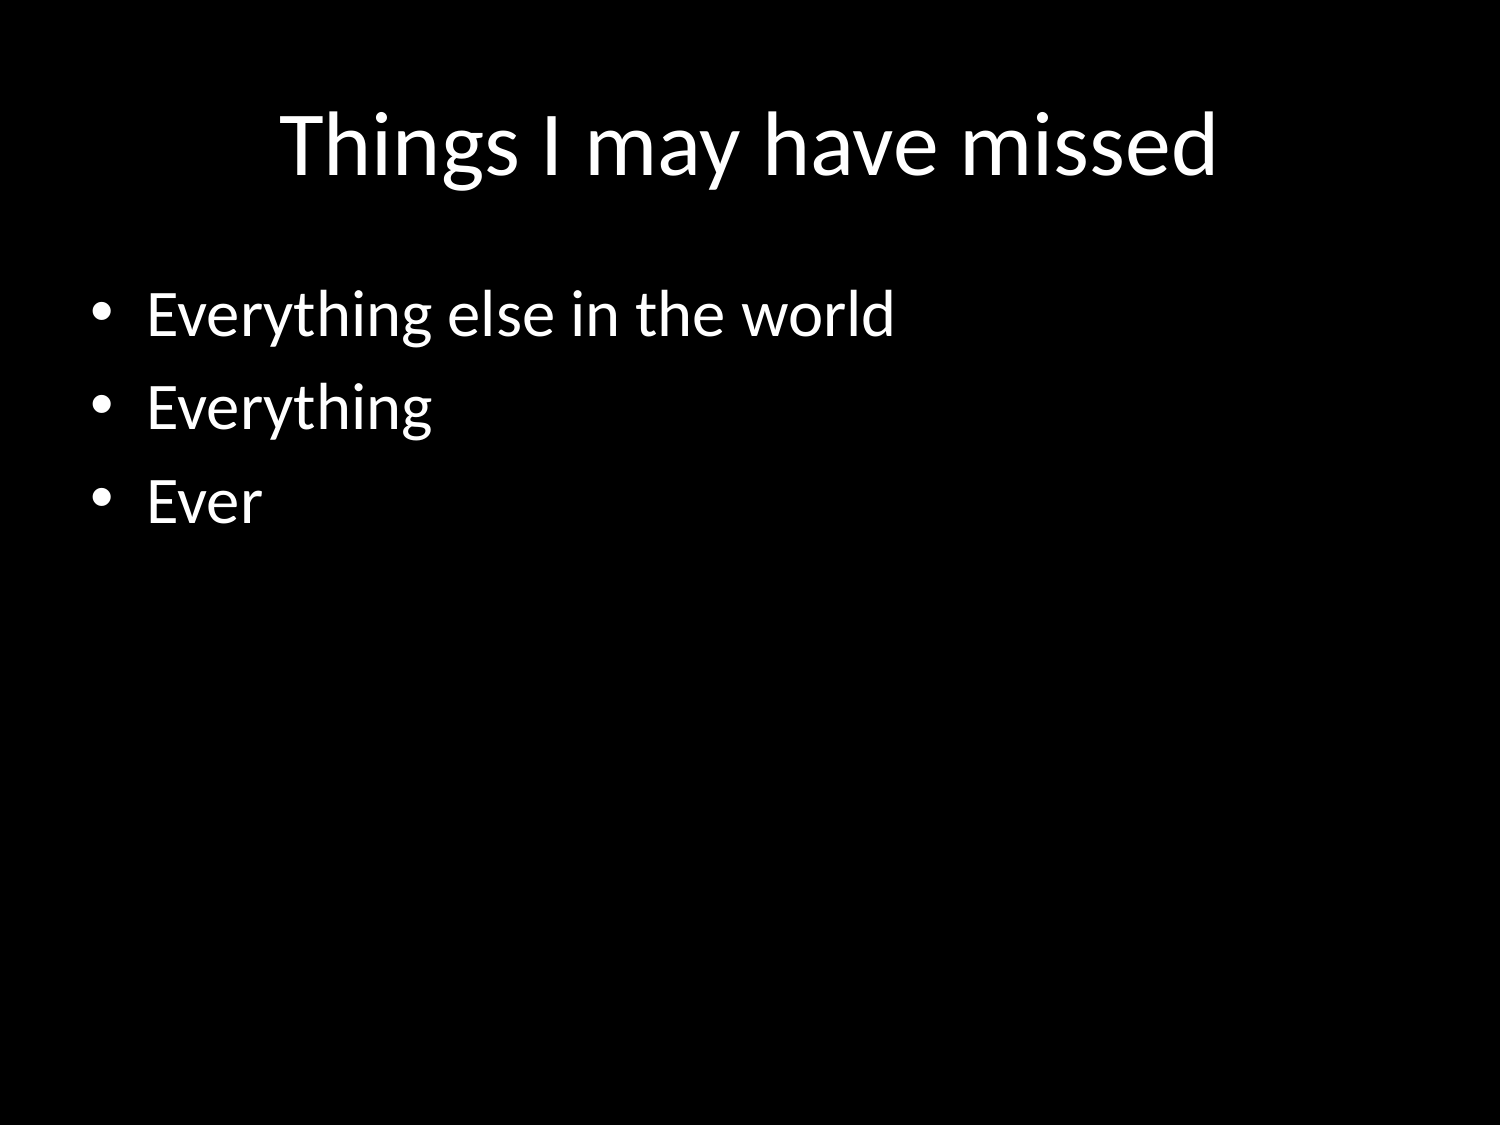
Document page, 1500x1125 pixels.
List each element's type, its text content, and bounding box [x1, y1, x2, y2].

title Things I may have missed [75, 45, 1425, 233]
list Everything else in the world Everything Ever [75, 262, 1425, 1005]
